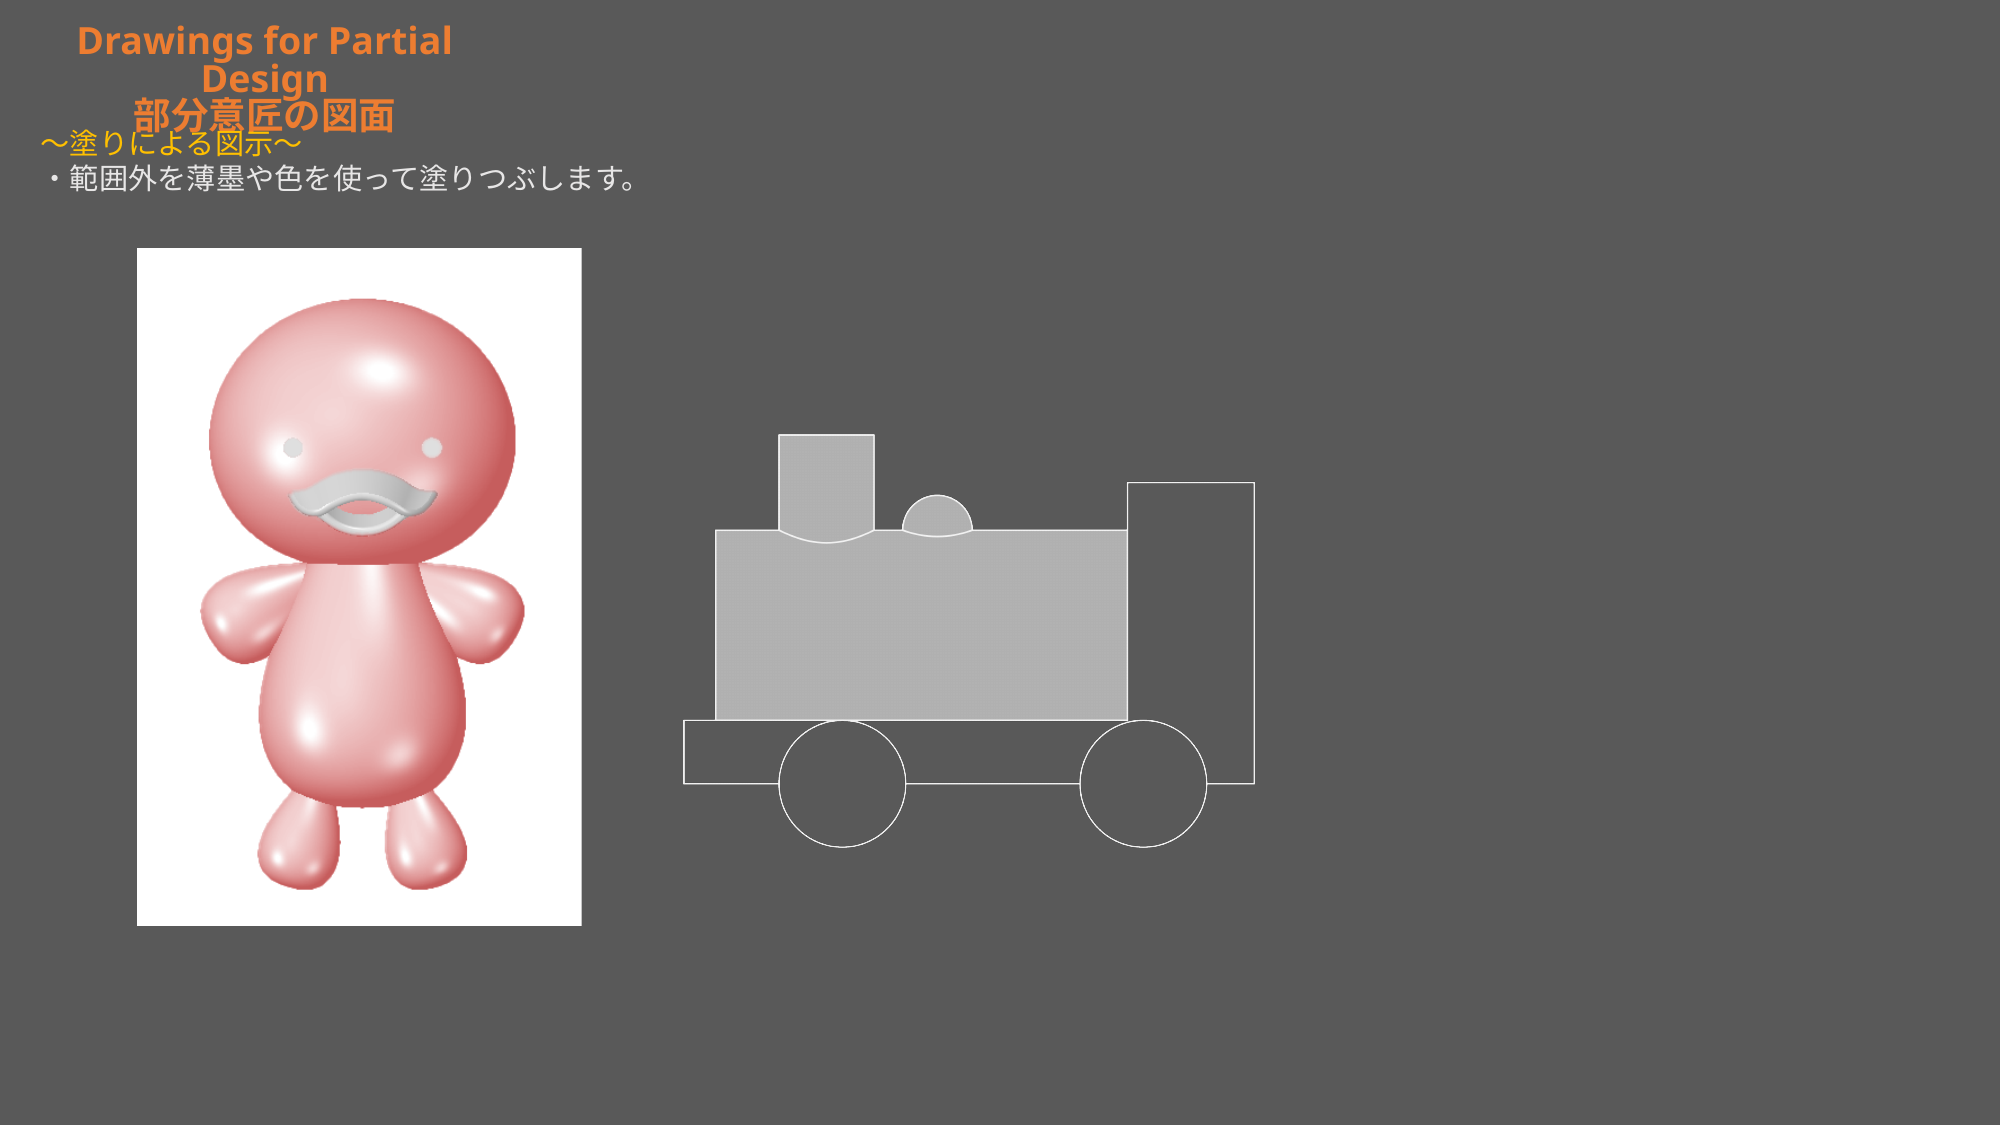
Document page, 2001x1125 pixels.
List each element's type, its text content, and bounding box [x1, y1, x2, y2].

text_box ～塗りによる図示～ ・範囲外を薄墨や色を使って塗りつぶします。 [25, 118, 1863, 203]
text_box Drawings for Partial Design 部分意匠の図面 [25, 17, 505, 118]
picture [683, 434, 1255, 848]
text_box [136, 248, 582, 926]
